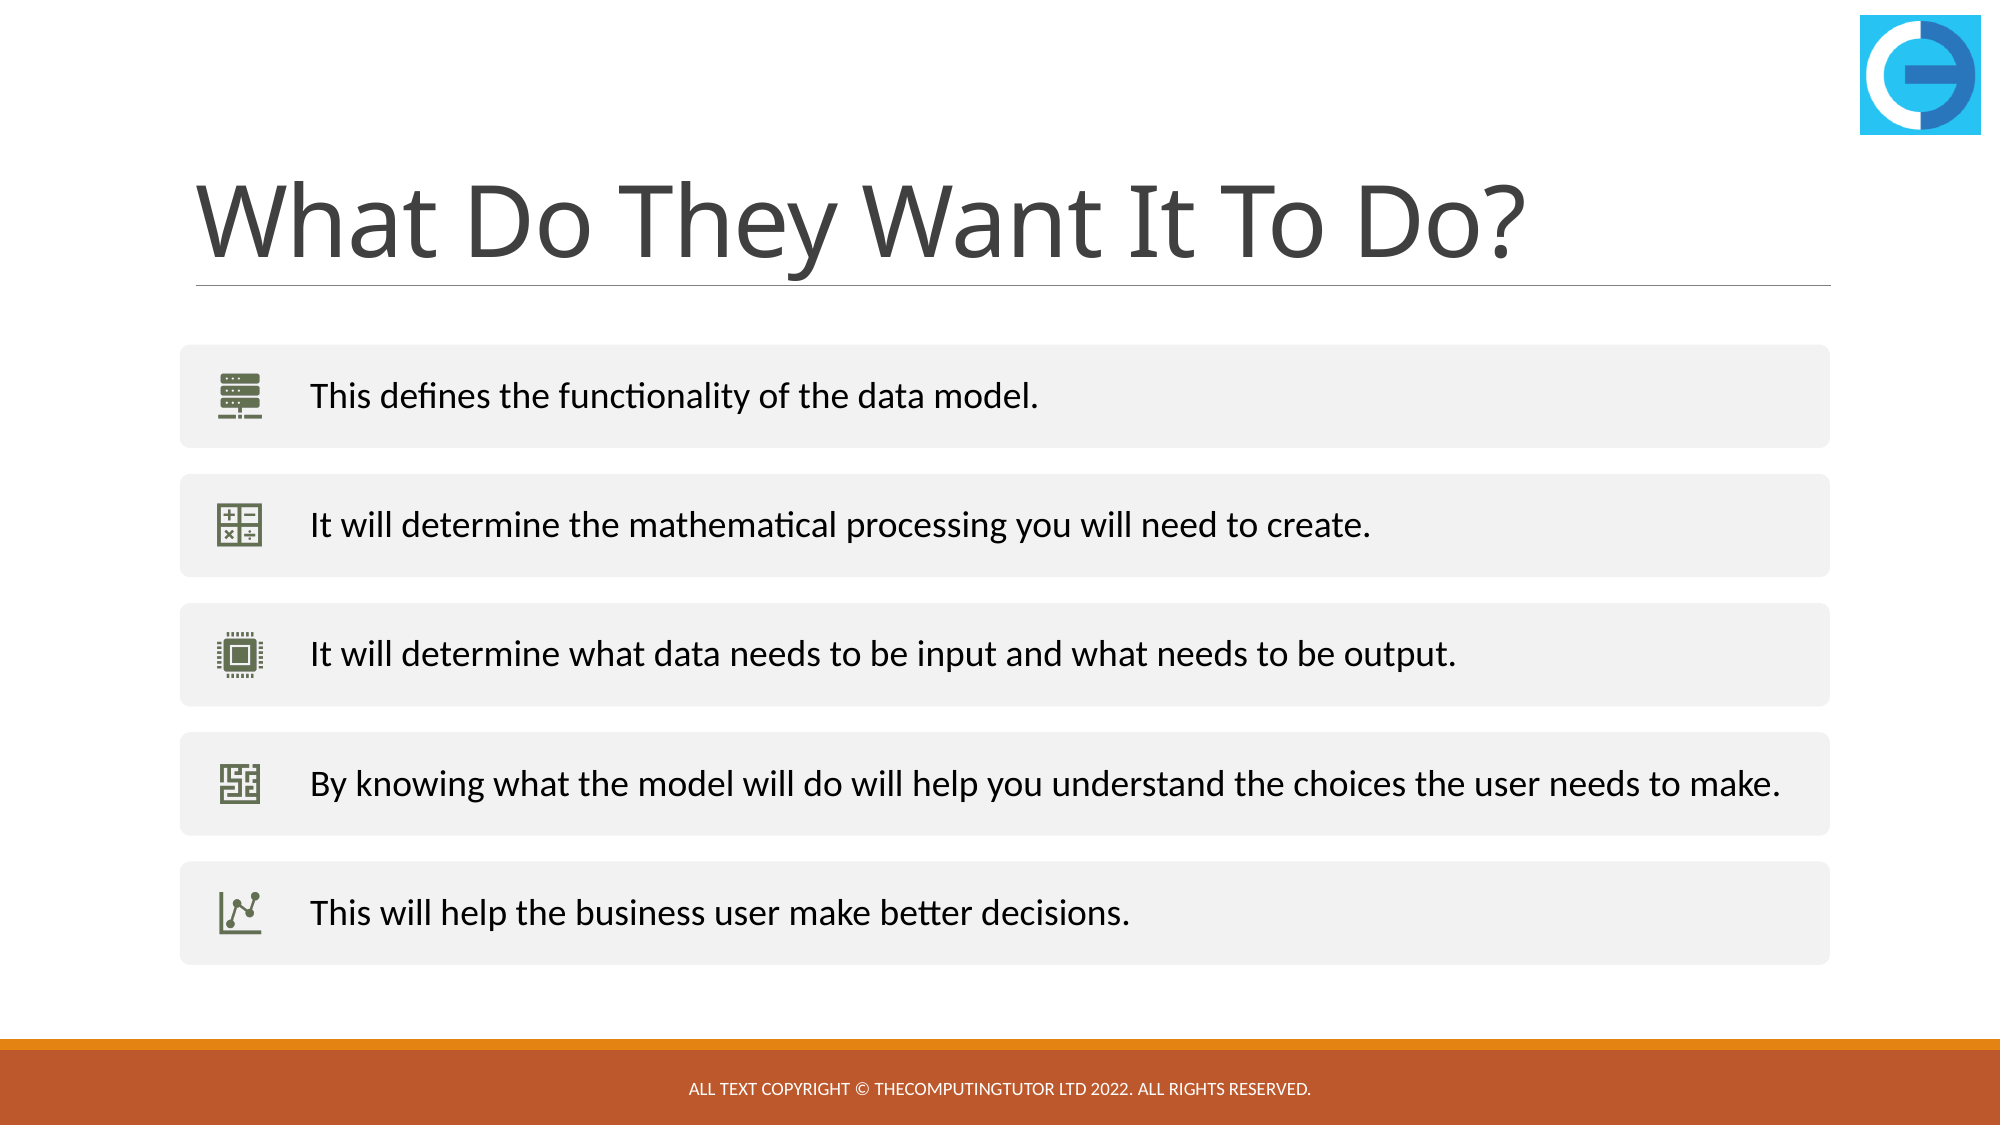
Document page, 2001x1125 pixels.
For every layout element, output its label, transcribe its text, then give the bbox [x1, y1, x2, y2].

title What Do They Want It To Do? [180, 47, 1830, 285]
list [179, 343, 1831, 966]
footer All text copyright © TheComputingTutor Ltd 2022. All rights Reserved. [604, 1059, 1396, 1120]
picture [1860, 15, 1981, 135]
